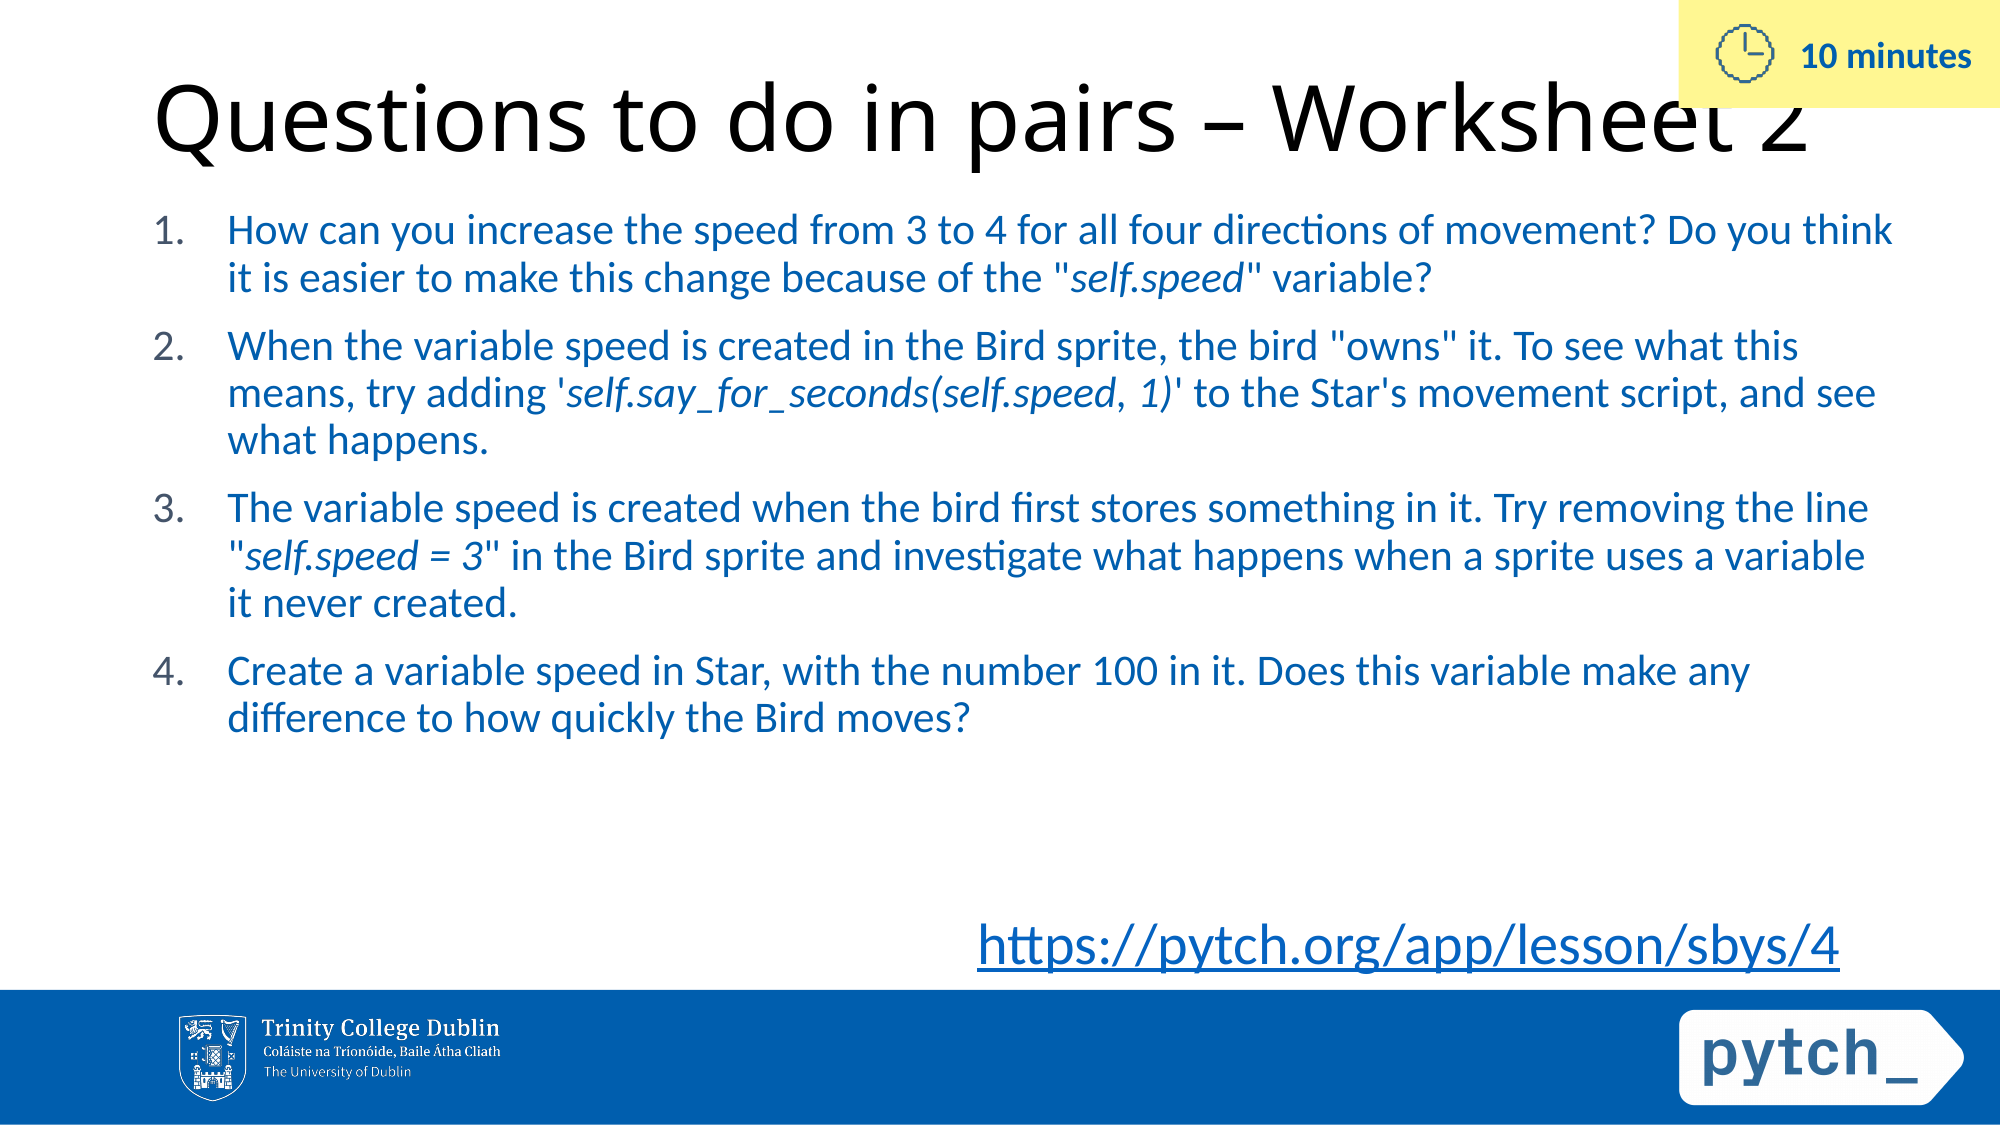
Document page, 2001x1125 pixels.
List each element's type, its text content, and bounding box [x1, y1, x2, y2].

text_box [1678, 0, 2000, 108]
text_box https://pytch.org/app/lesson/sbys/4 [962, 898, 1590, 984]
list How can you increase the speed from 3 to 4 for all four directions of movement? Do you think it is easier to make this change because of the "self.speed" variable? When the variable speed is created in the Bird sprite, the bird "owns" it. To see what this means, try adding 'self.say_for_seconds(self.speed, 1)' to the Star's movement script, and see what happens. The variable speed is created when the bird first stores something in it. Try removing the line "self.speed = 3" in the Bird sprite and investigate what happens when a sprite uses a variable it never created. Create a variable speed in Star, with the number 100 in it. Does this variable make any difference to how quickly the Bird moves? [137, 199, 1914, 936]
picture [178, 1014, 502, 1102]
picture [1590, 894, 2000, 1125]
title Questions to do in pairs – Worksheet 2 [137, 13, 1863, 199]
